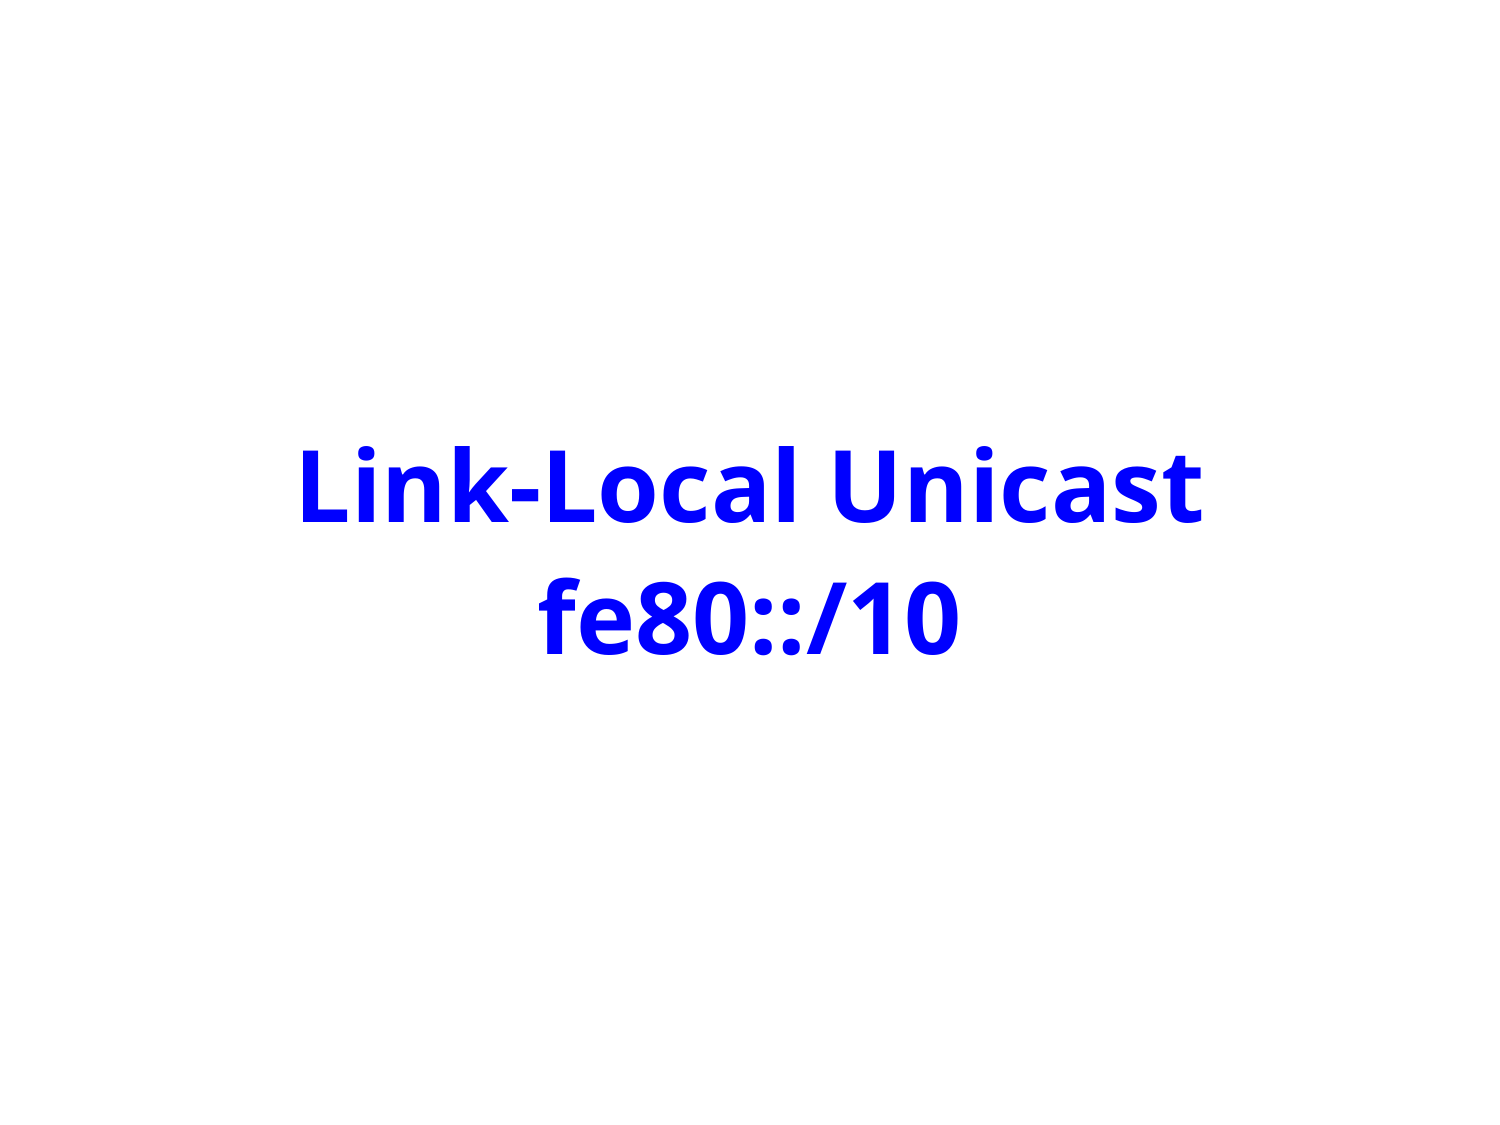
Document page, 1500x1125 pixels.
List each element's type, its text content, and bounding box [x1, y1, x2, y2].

list Link-Local Unicast fe80::/10 [75, 19, 1425, 1078]
